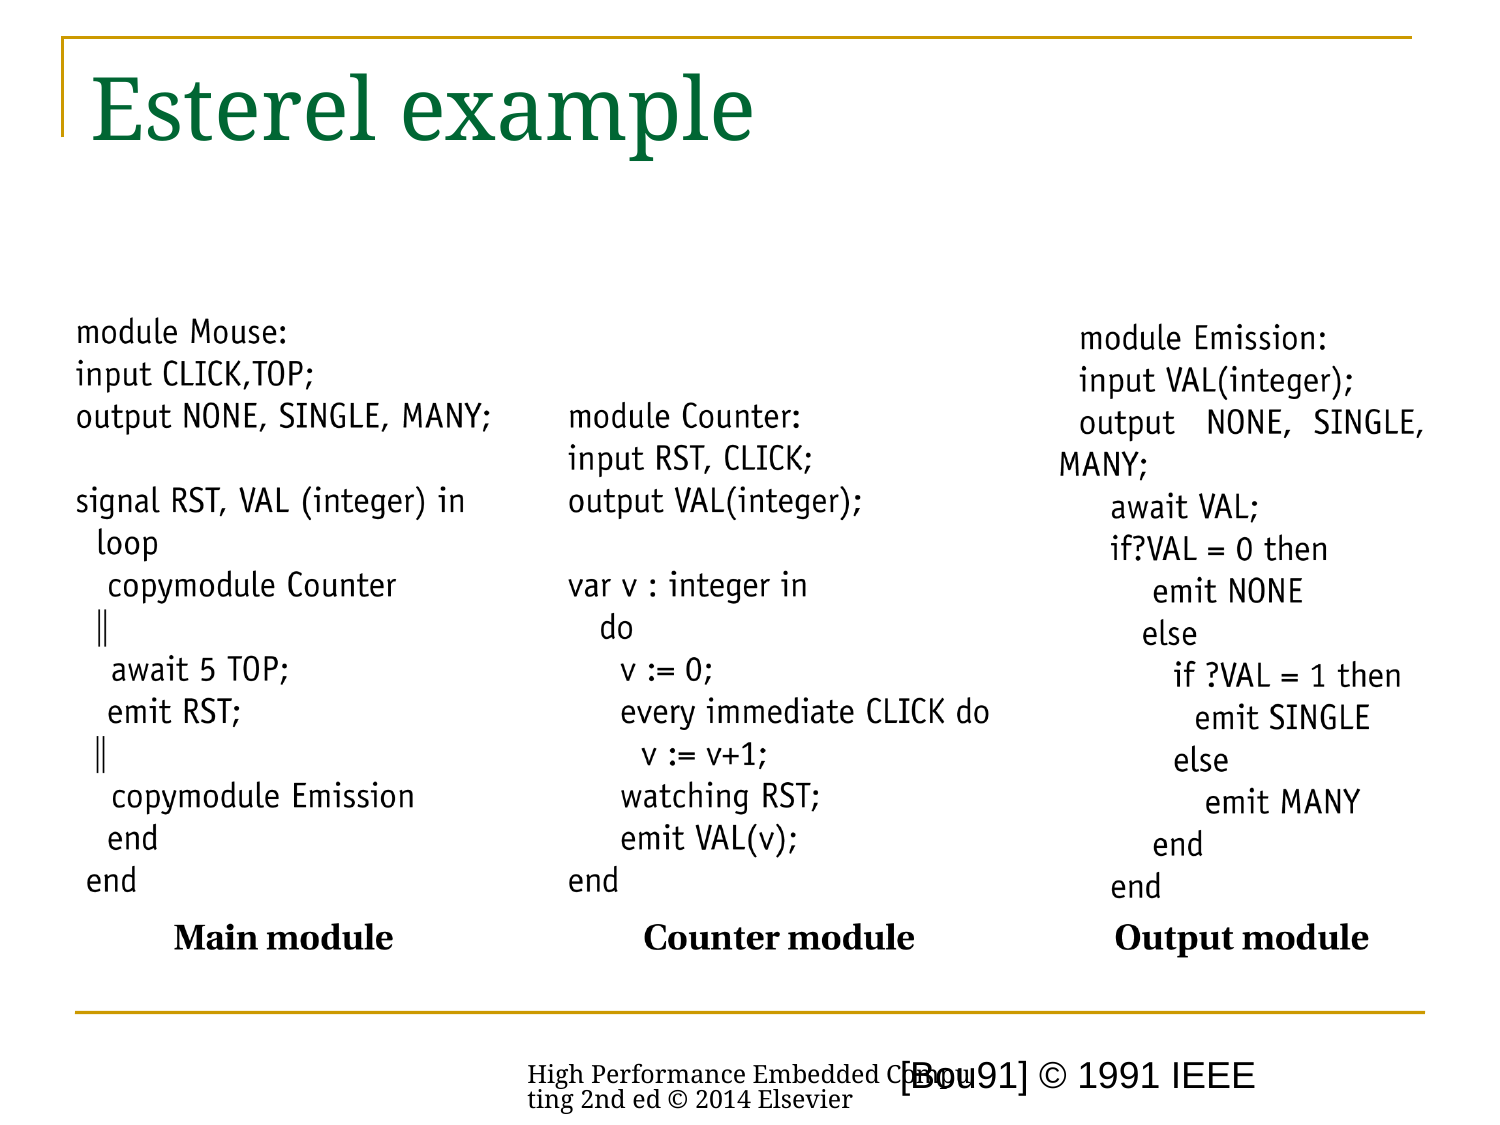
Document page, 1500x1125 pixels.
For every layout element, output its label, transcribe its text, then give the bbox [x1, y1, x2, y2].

title Esterel example [75, 45, 1425, 233]
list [74, 310, 1426, 958]
text_box [Bou91] © 1991 IEEE [885, 1043, 1272, 1104]
footer High Performance Embedded Computing 2nd ed © 2014 Elsevier [512, 1025, 988, 1100]
